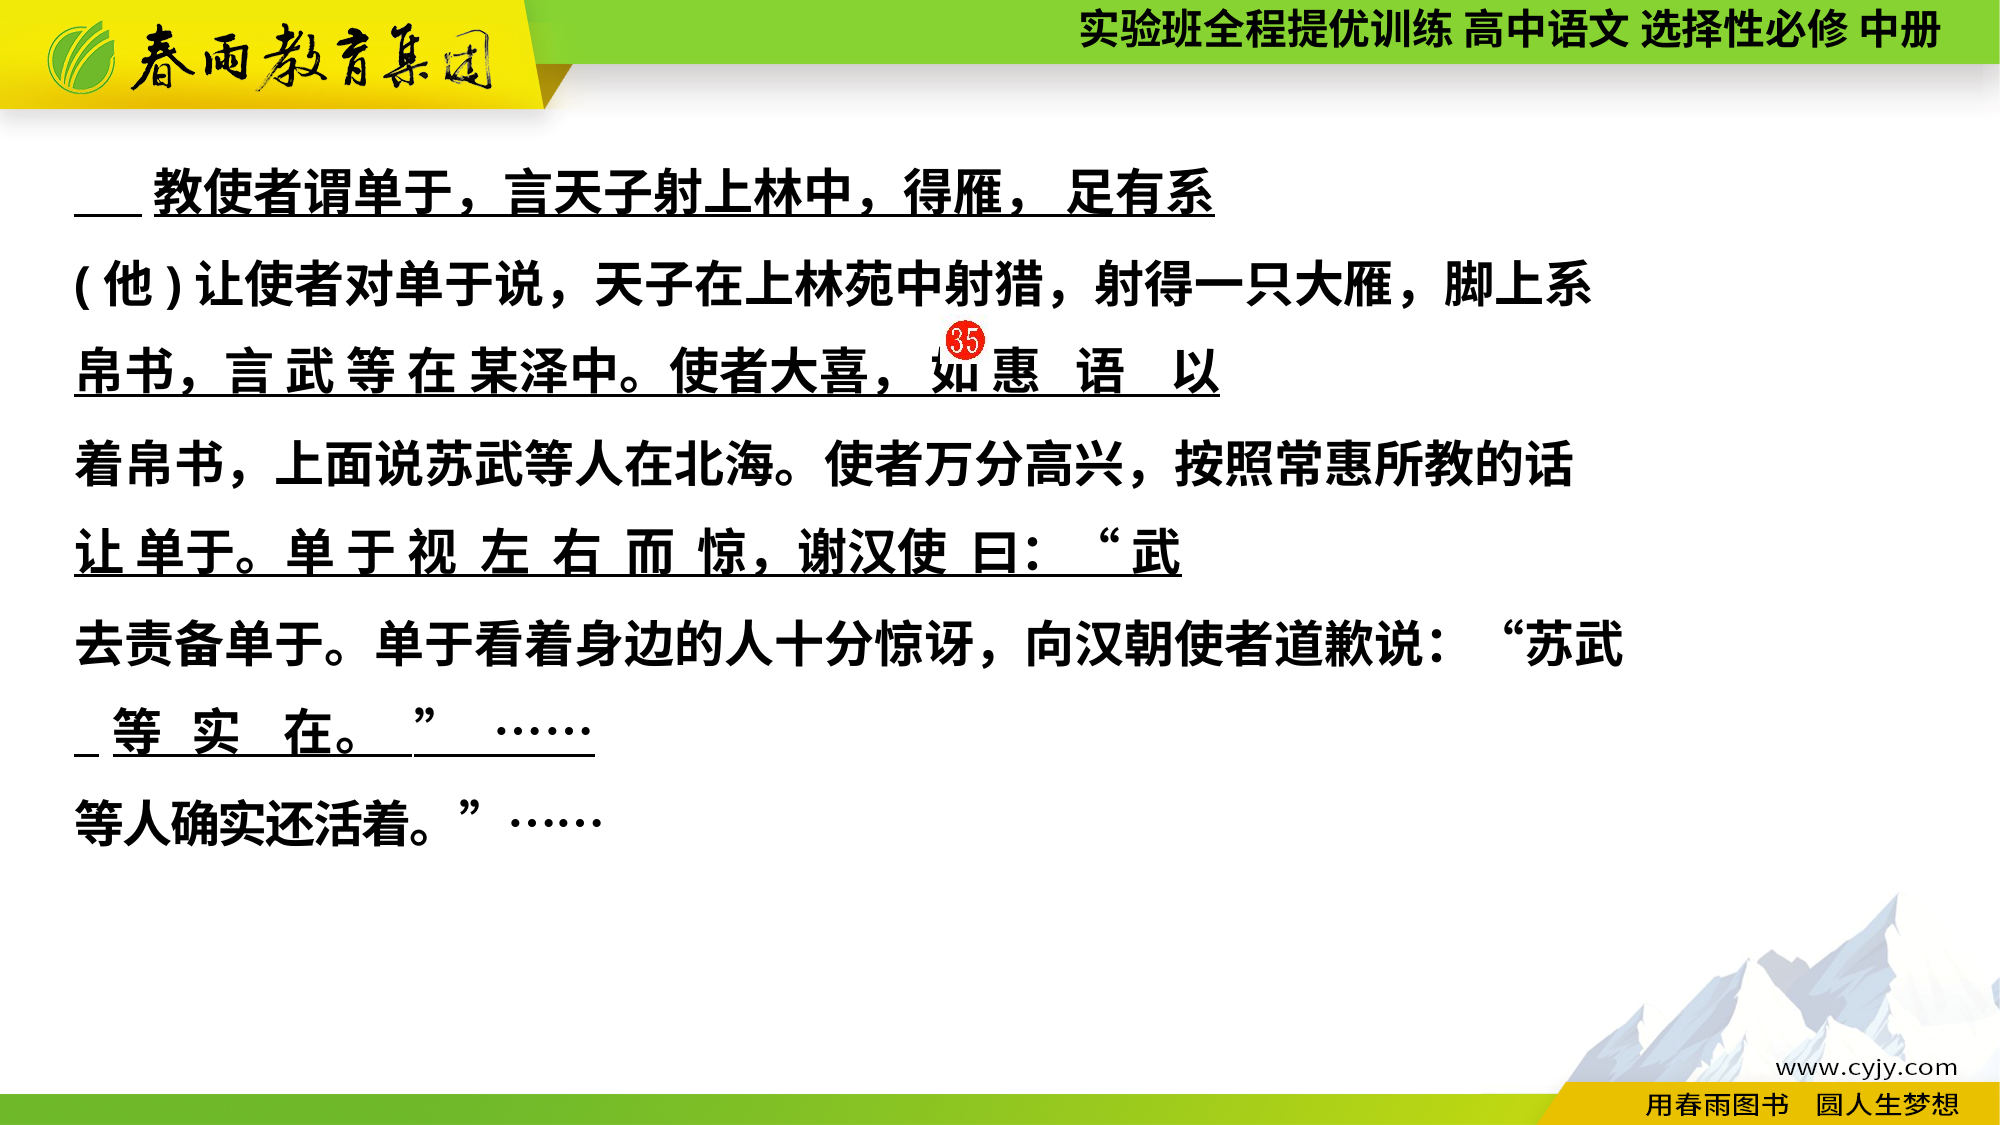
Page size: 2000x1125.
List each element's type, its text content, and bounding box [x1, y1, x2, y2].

picture [0, 0, 2000, 1125]
text_box (他)让使者对单于说，天子在上林苑中射猎，射得一只大雁，脚上系 着帛书，上面说苏武等人在北海。使者万分高兴，按照常惠所教的话 去责备单于。单于看着身边的人十分惊讶，向汉朝使者道歉说：“苏武 等人确实还活着。”…… [59, 214, 1944, 860]
